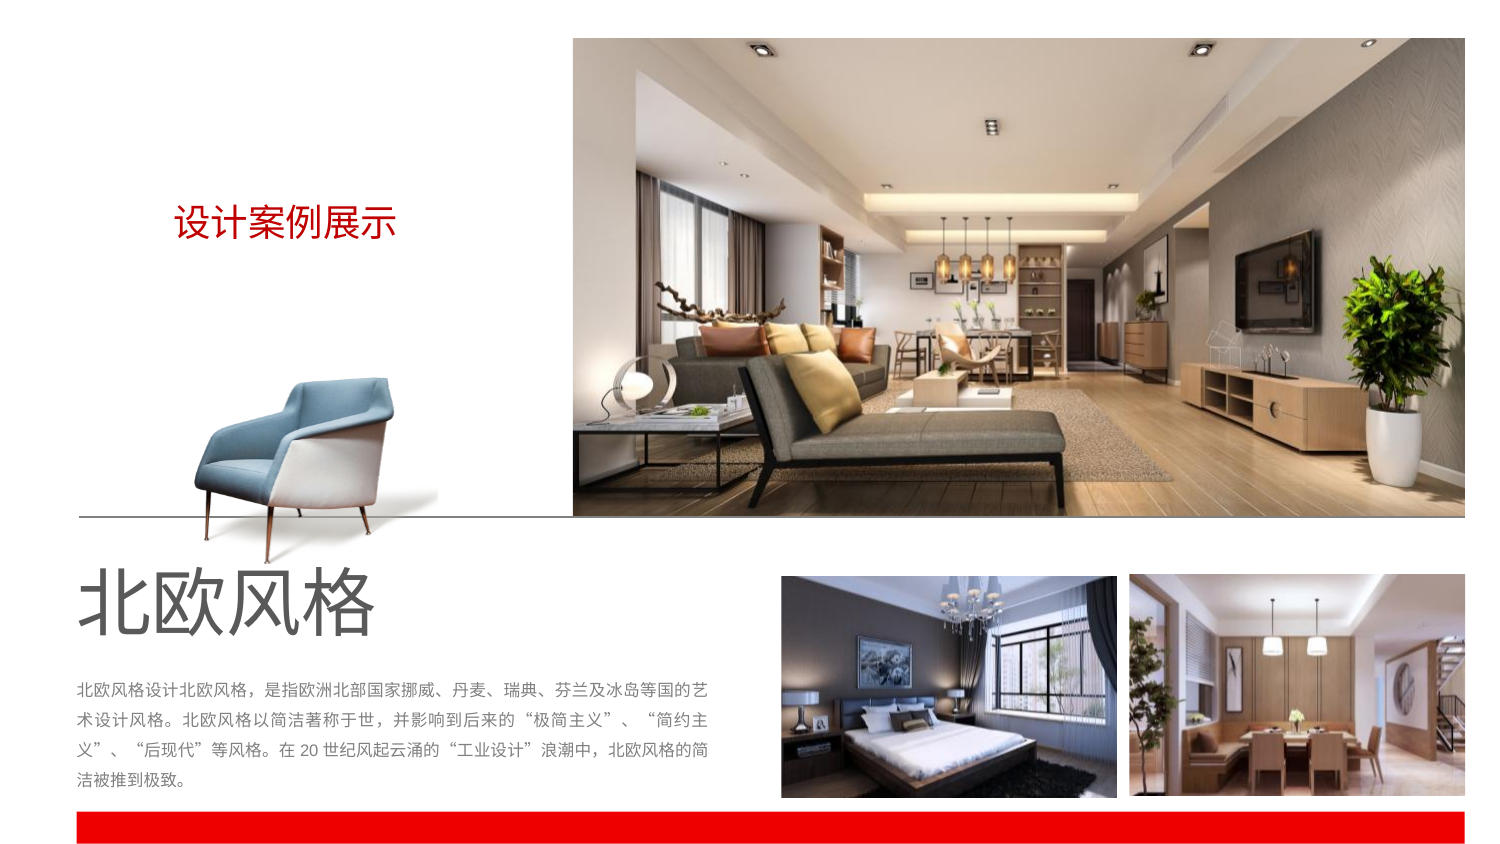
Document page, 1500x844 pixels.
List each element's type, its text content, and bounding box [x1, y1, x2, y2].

text_box 北欧风格设计北欧风格，是指欧洲北部国家挪威、丹麦、瑞典、芬兰及冰岛等国的艺术设计风格。北欧风格以简洁著称于世，并影响到后来的“极简主义”、“简约主义”、“后现代”等风格。在20世纪风起云涌的“工业设计”浪潮中，北欧风格的简洁被推到极致。 [76, 669, 710, 790]
picture [193, 376, 438, 565]
text_box 设计案例展示 [173, 199, 479, 245]
text_box [1127, 572, 1467, 797]
text_box 北欧风格 [76, 555, 503, 646]
text_box [779, 574, 1119, 799]
text_box [75, 810, 1467, 844]
text_box [571, 36, 1467, 518]
